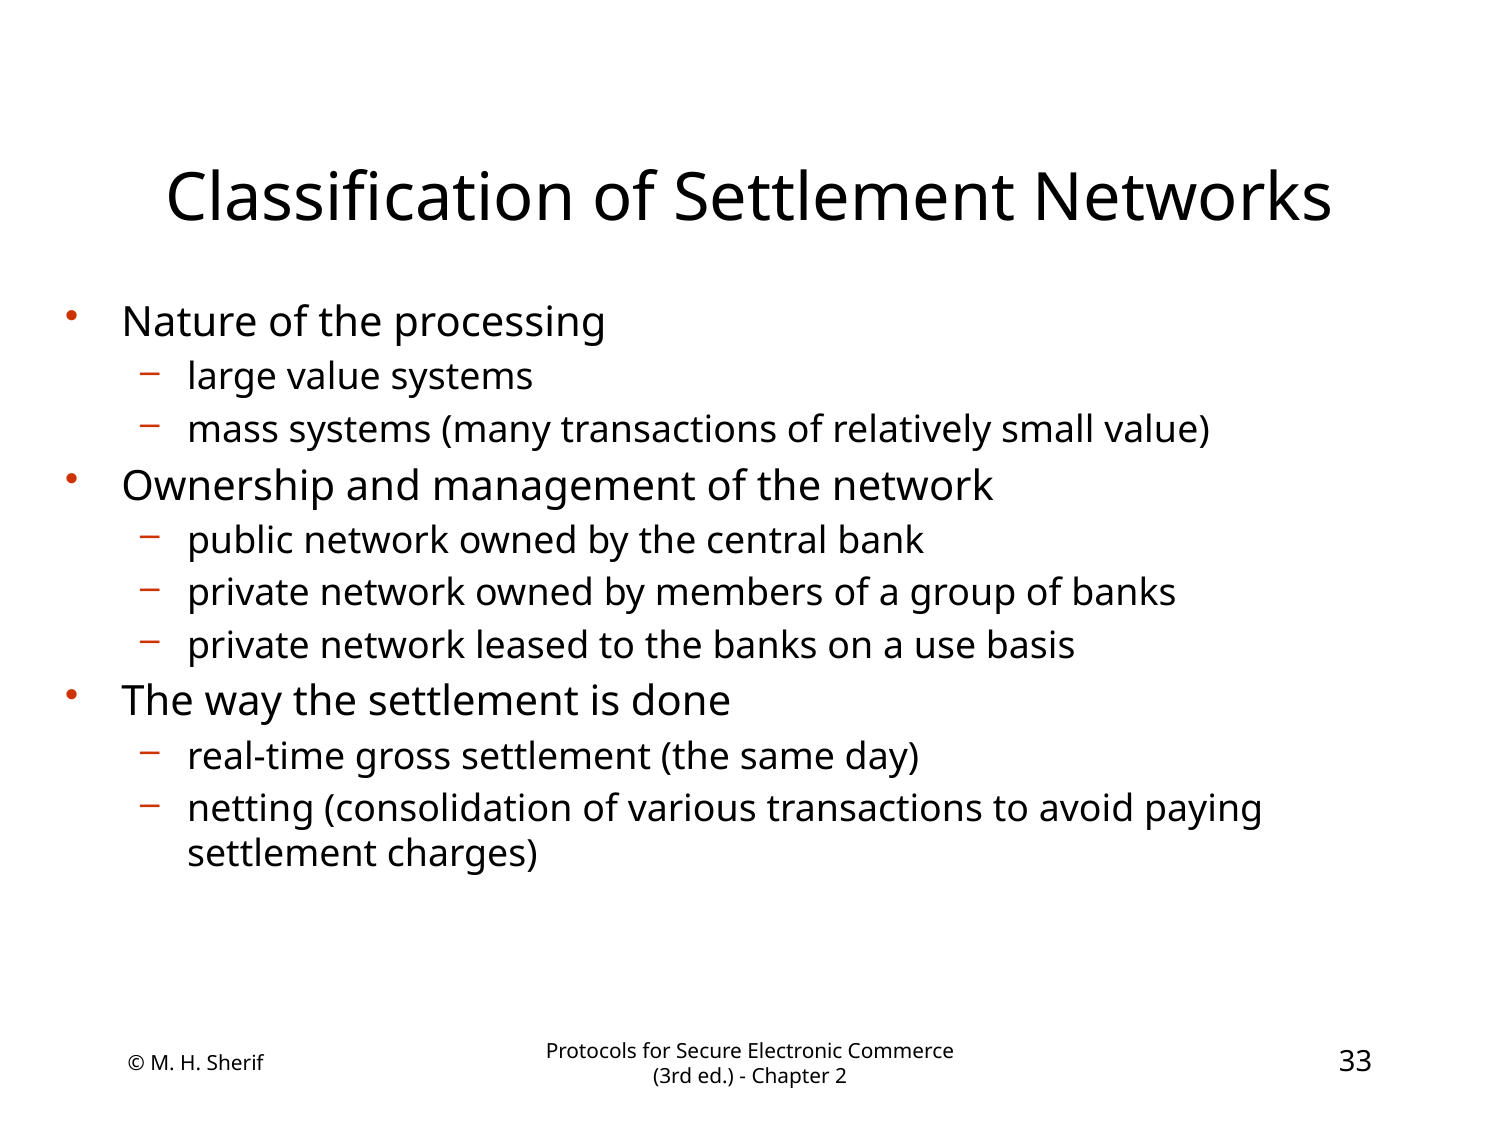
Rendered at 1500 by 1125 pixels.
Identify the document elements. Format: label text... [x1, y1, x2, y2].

title Classification of Settlement Networks [112, 99, 1388, 287]
footer Protocols for Secure Electronic Commerce (3rd ed.) - Chapter 2 [512, 1025, 988, 1100]
list Nature of the processing large value systems mass systems (many transactions of relatively small value) Ownership and management of the network public network owned by the central bank private network owned by members of a group of banks private network leased to the banks on a use basis The way the settlement is done real-time gross settlement (the same day) netting (consolidation of various transactions to avoid paying settlement charges) [50, 287, 1450, 963]
slide_number © M. H. Sherif [112, 1025, 425, 1100]
slide_number 33 [1074, 1025, 1388, 1100]
